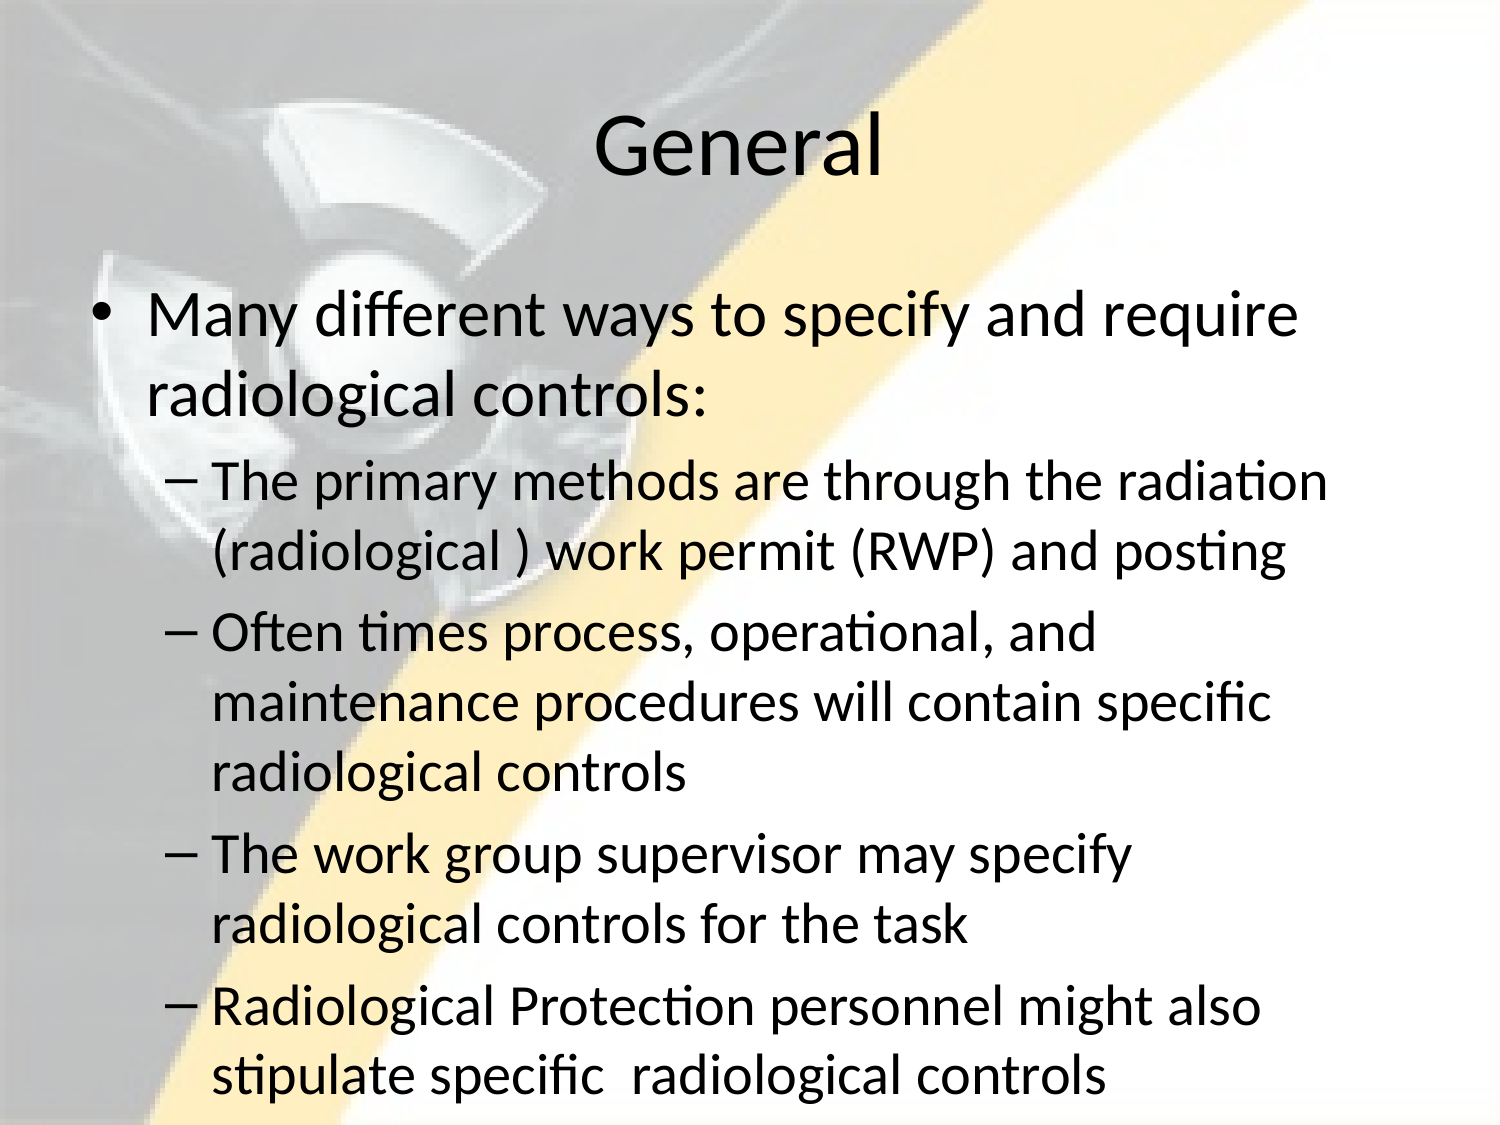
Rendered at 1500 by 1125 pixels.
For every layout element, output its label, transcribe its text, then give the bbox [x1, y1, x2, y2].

title General [75, 45, 1425, 233]
list Many different ways to specify and require radiological controls: The primary methods are through the radiation (radiological ) work permit (RWP) and posting Often times process, operational, and maintenance procedures will contain specific radiological controls The work group supervisor may specify radiological controls for the task Radiological Protection personnel might also stipulate specific radiological controls [75, 262, 1425, 1005]
